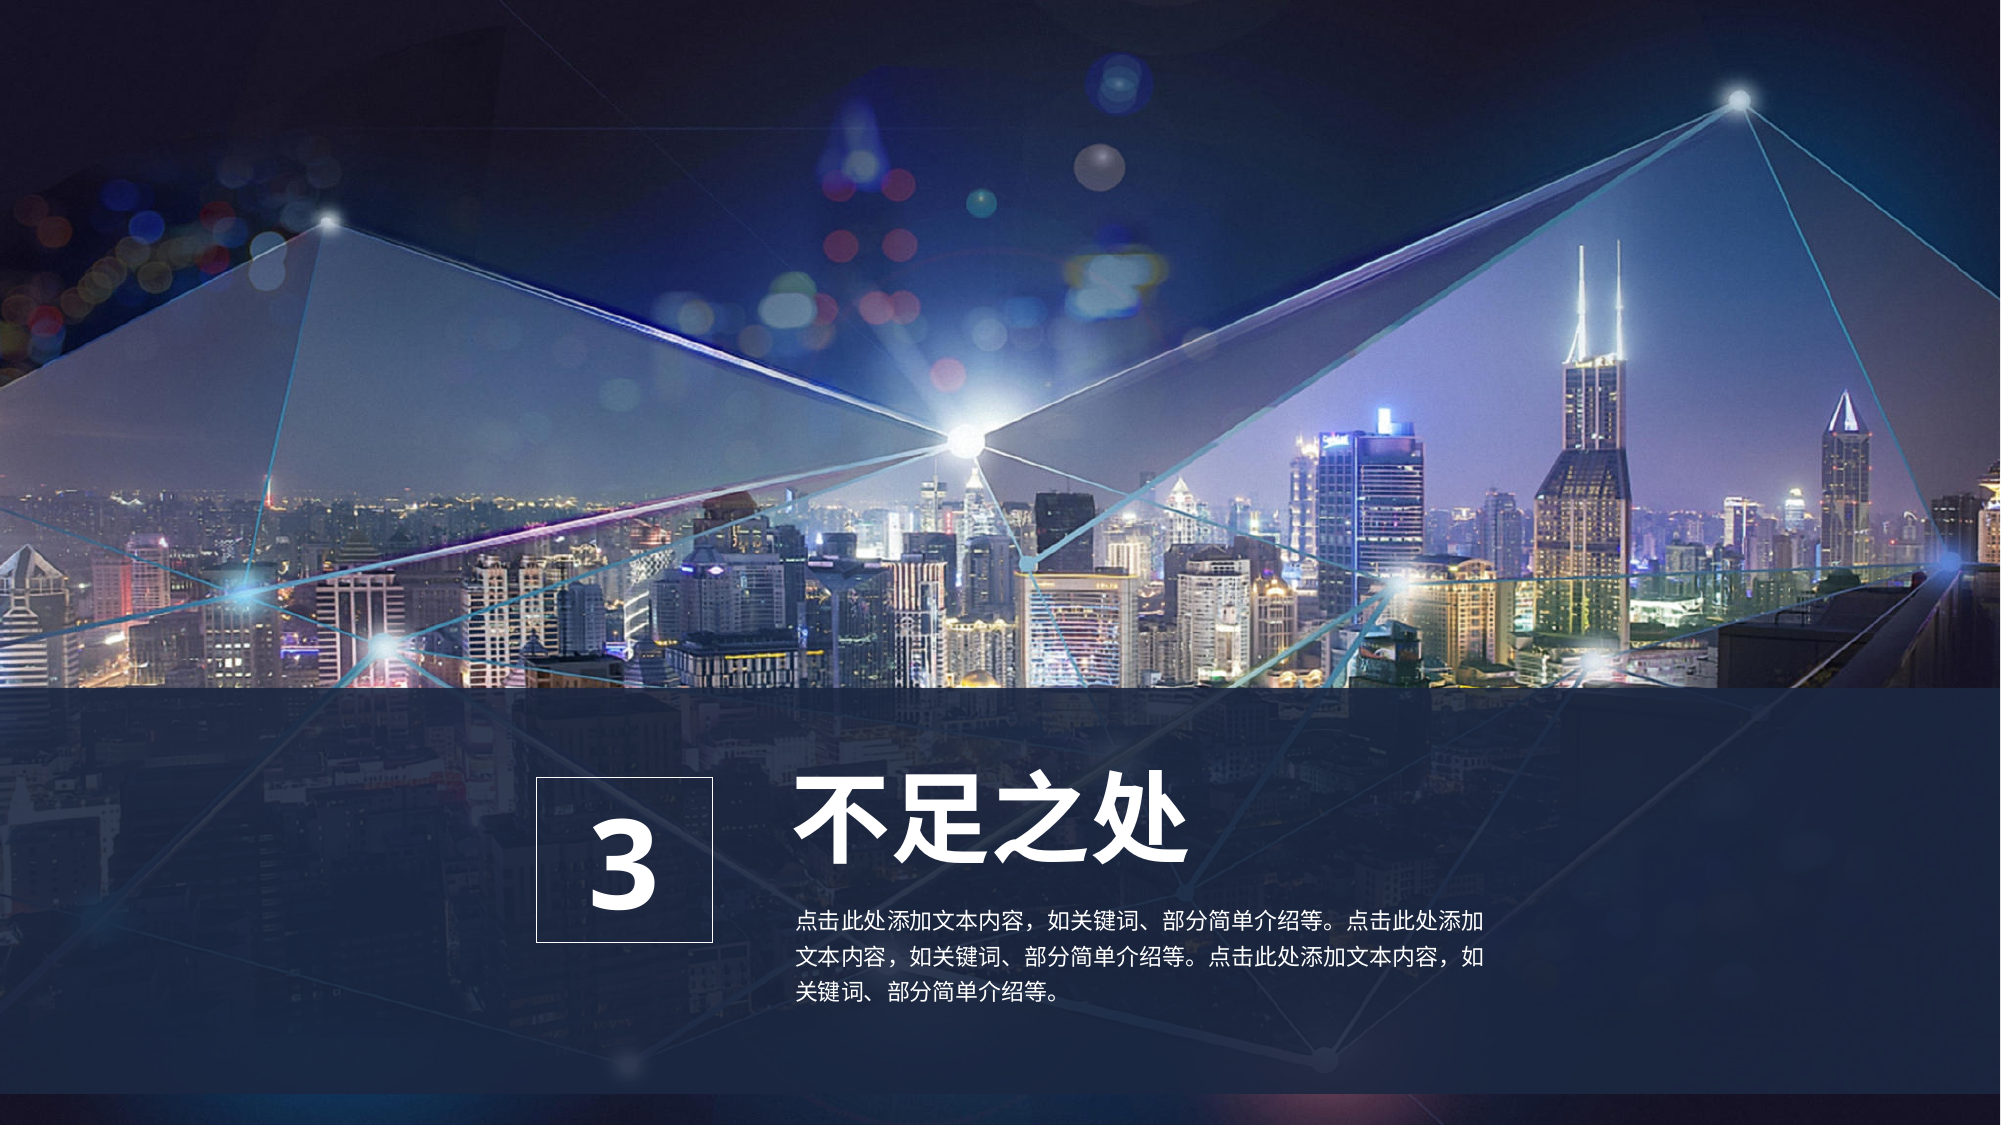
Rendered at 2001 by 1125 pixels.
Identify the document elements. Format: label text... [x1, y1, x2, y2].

text_box 3 [536, 777, 713, 943]
text_box [0, 687, 2000, 1095]
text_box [773, 748, 1501, 1015]
picture [0, 0, 2001, 1125]
